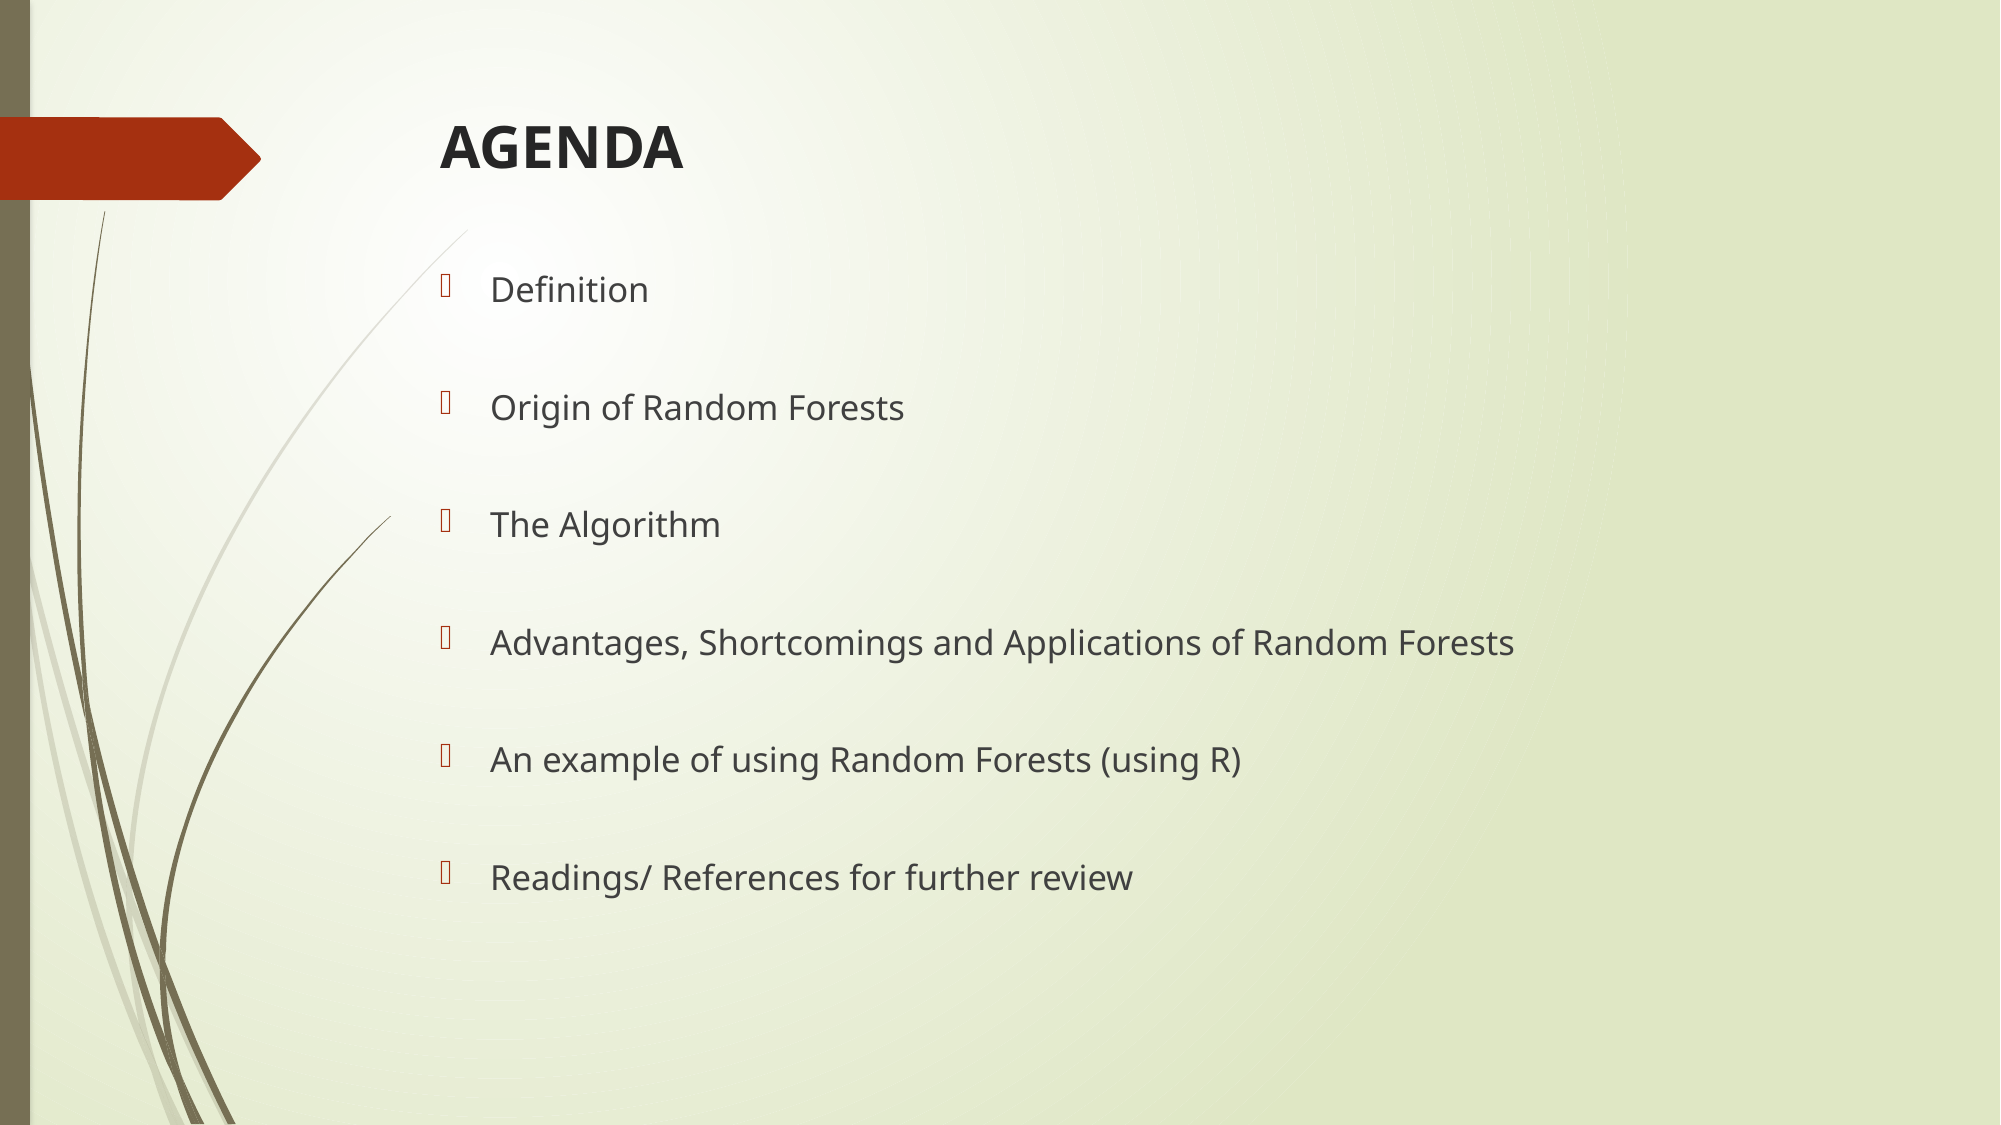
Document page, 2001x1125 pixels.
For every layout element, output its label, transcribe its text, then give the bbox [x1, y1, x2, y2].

title AGENDA [425, 102, 1888, 188]
list Definition Origin of Random Forests The Algorithm Advantages, Shortcomings and Applications of Random Forests An example of using Random Forests (using R) Readings/ References for further review [424, 206, 1888, 912]
